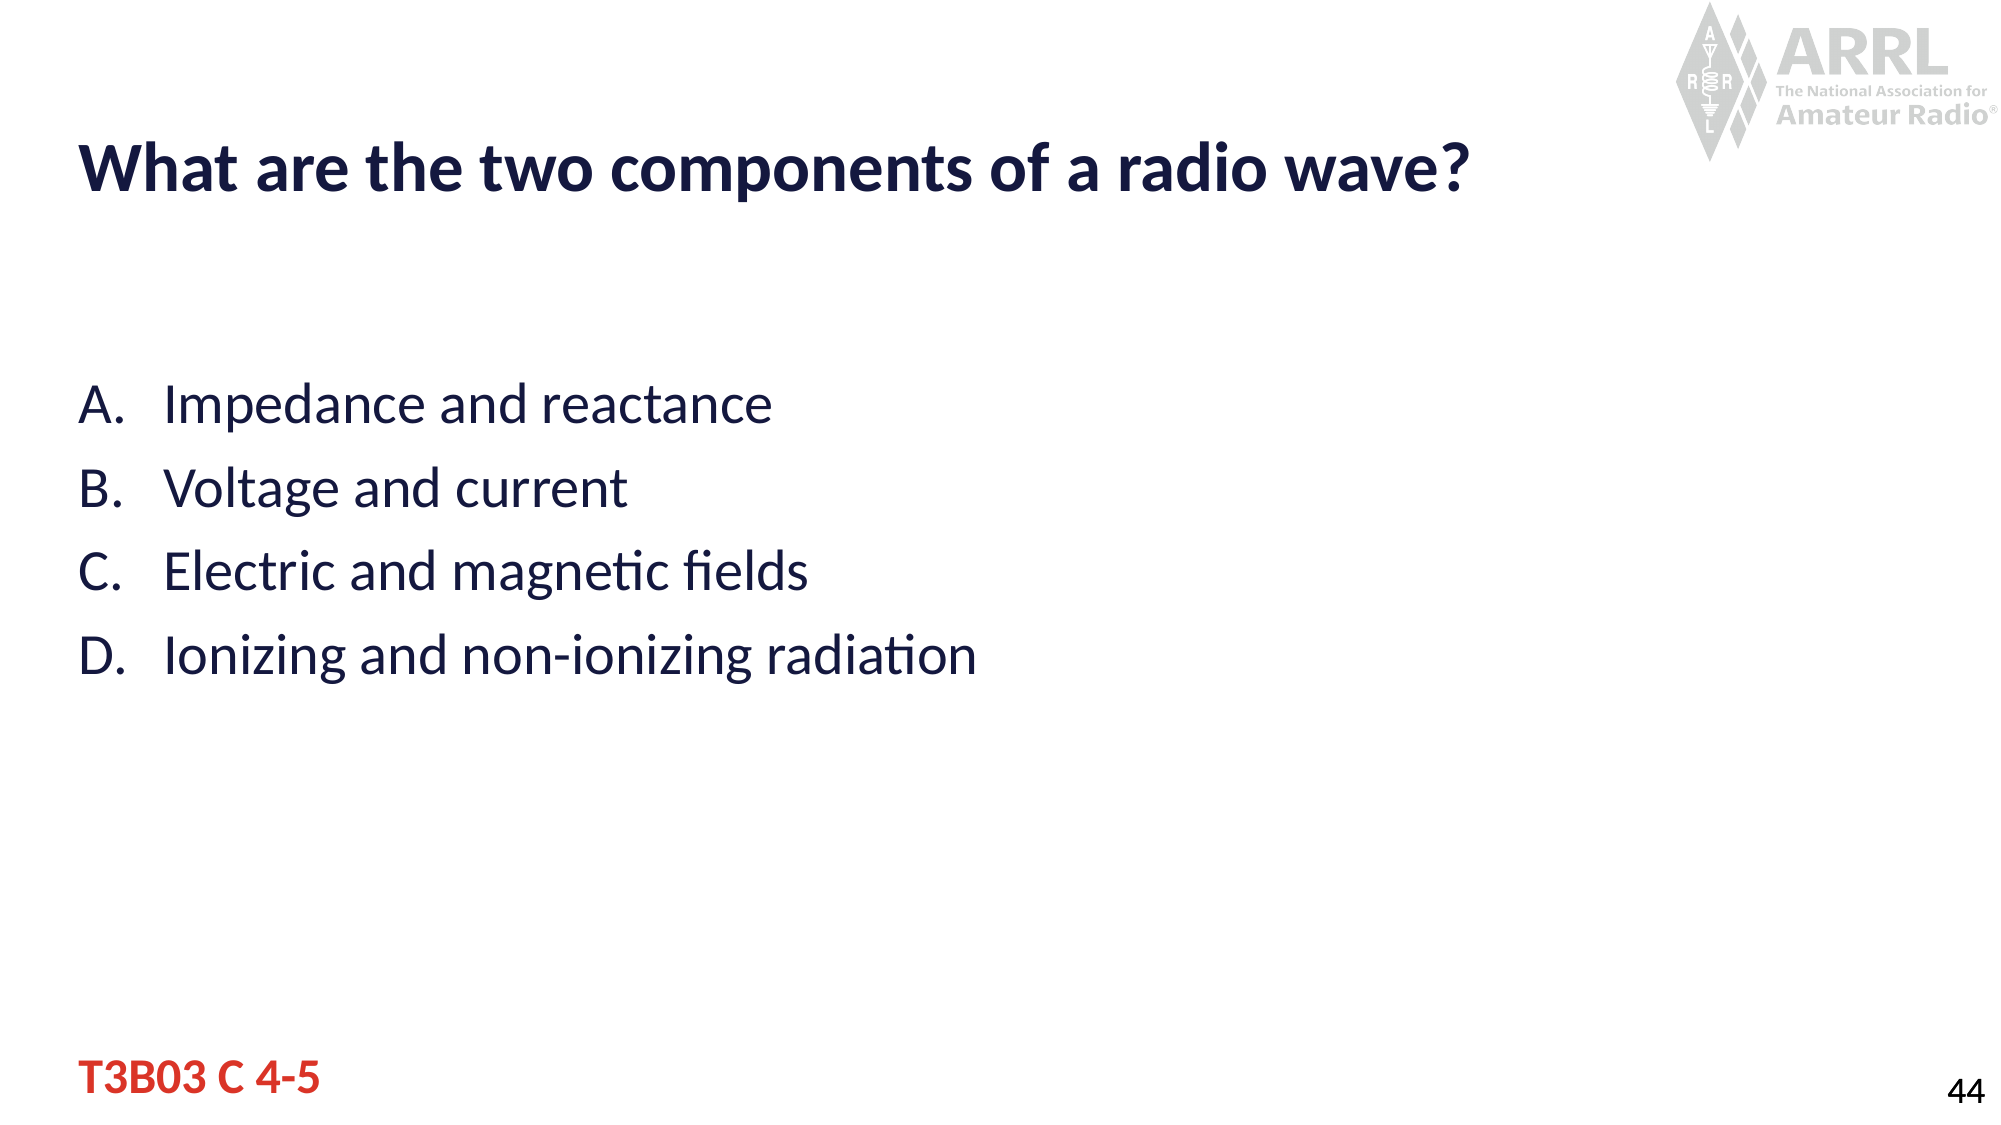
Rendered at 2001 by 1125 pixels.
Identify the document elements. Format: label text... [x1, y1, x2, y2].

title What are the two components of a radio wave? [63, 59, 1863, 278]
text_box T3B03 C 4-5 [63, 1036, 921, 1112]
picture [1674, 0, 2000, 164]
list Impedance and reactance Voltage and current Electric and magnetic fields Ionizing and non-ionizing radiation [63, 365, 1863, 989]
